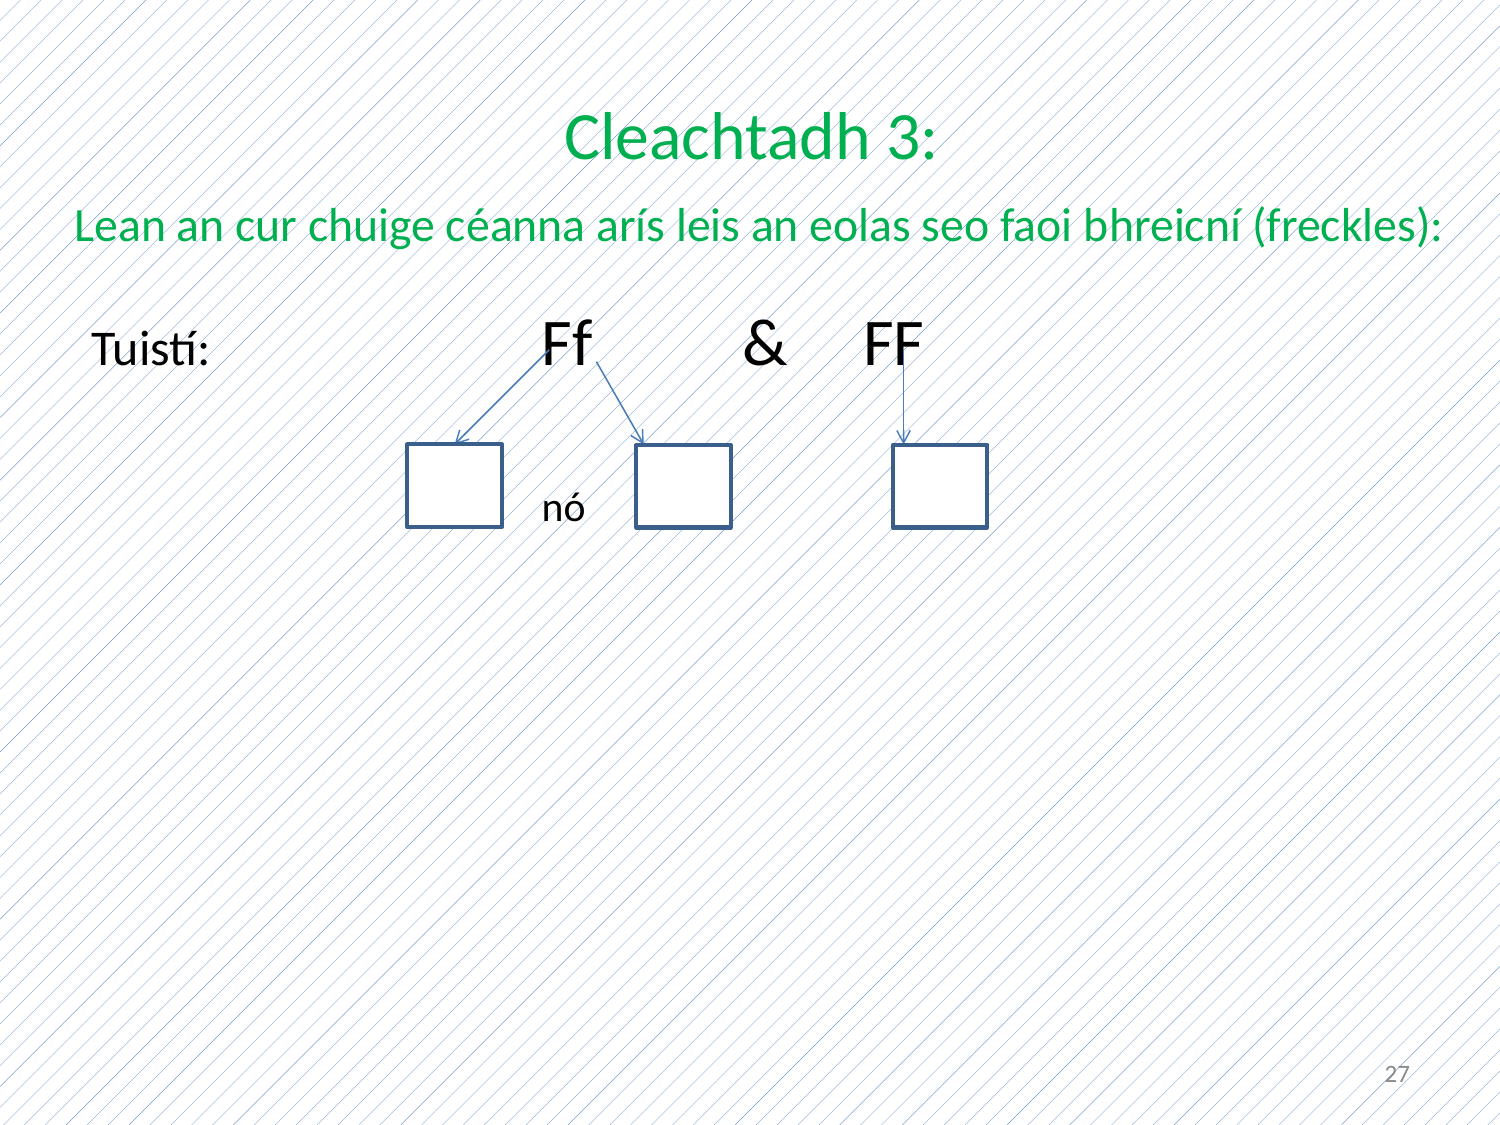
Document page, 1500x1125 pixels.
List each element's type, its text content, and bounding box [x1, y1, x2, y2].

text_box [634, 443, 733, 530]
list Tuistí: Ff & FF nó [76, 290, 1427, 1094]
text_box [596, 361, 644, 445]
title Cleachtadh 3: Lean an cur chuige céanna arís leis an eolas seo faoi bhreicní (freckles): [31, 79, 1473, 268]
slide_number 27 [1074, 1042, 1425, 1103]
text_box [454, 349, 550, 445]
text_box [891, 443, 989, 530]
text_box [405, 442, 504, 529]
